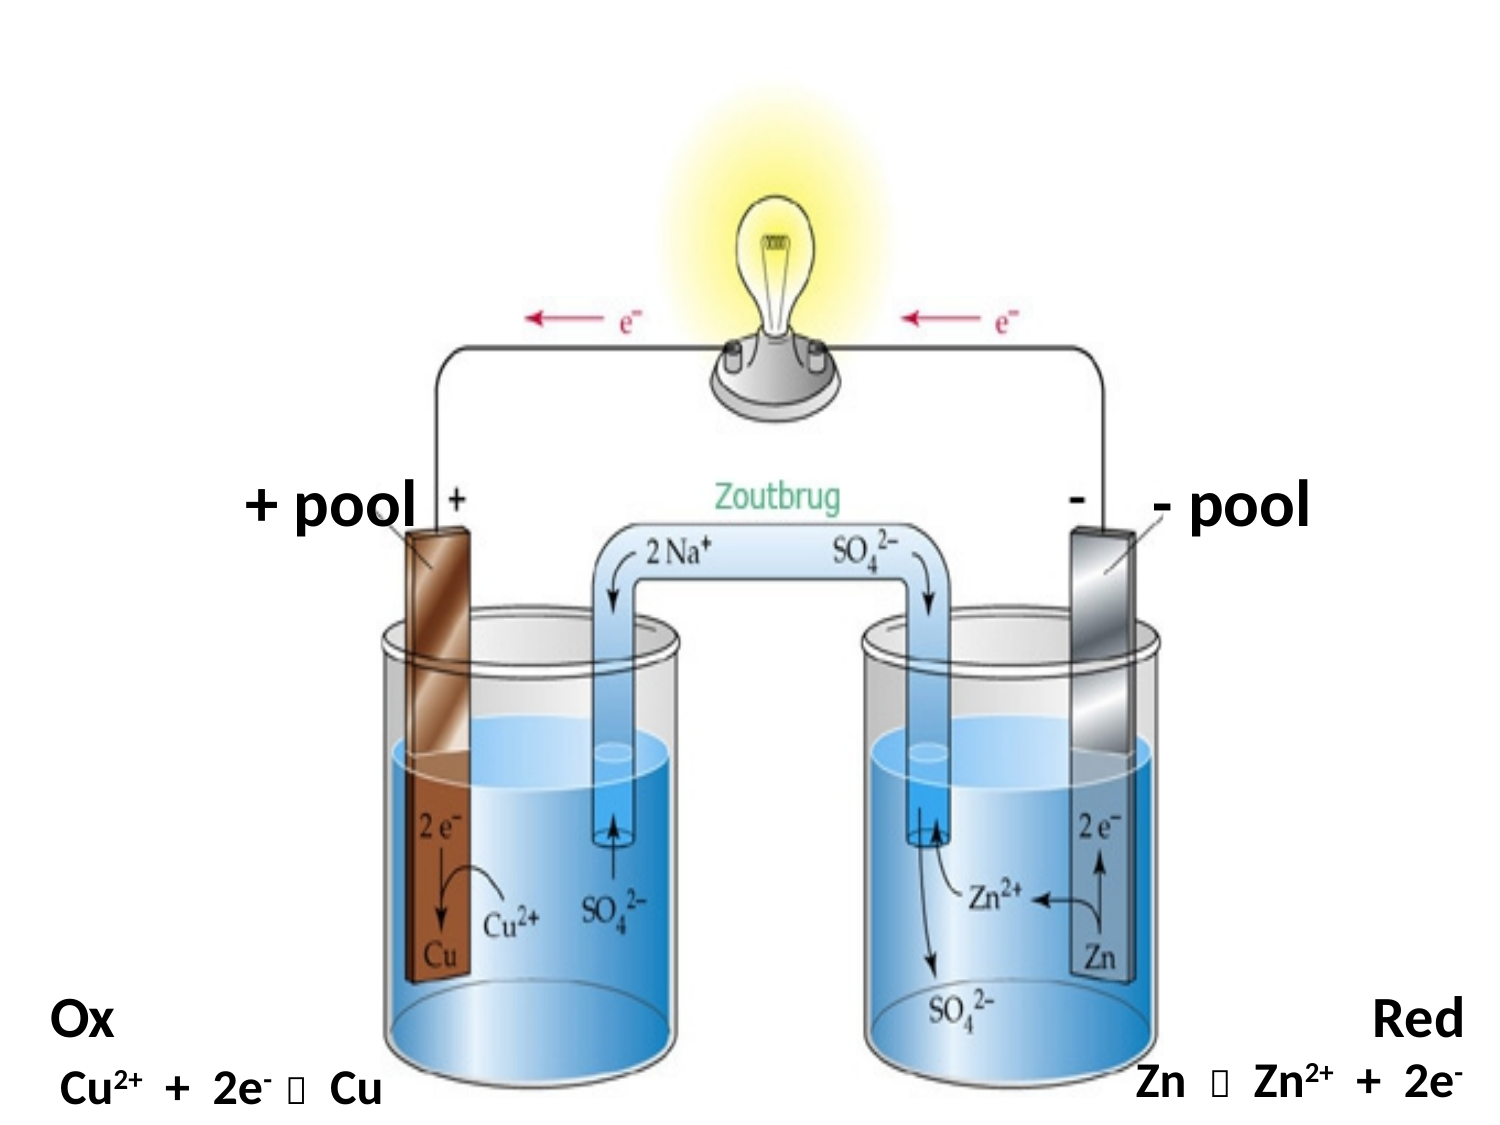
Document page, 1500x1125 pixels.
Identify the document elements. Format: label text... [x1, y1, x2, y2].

text_box Ox Red [35, 971, 375, 1057]
picture [375, 67, 1164, 1098]
text_box + pool - pool [230, 452, 375, 548]
text_box Ox Red [1164, 971, 1500, 1057]
text_box Zn  Zn2+ + 2e- [1121, 1057, 1500, 1125]
text_box + pool - pool [1164, 452, 1336, 548]
text_box Cu2+ + 2e-  Cu [0, 1017, 451, 1108]
